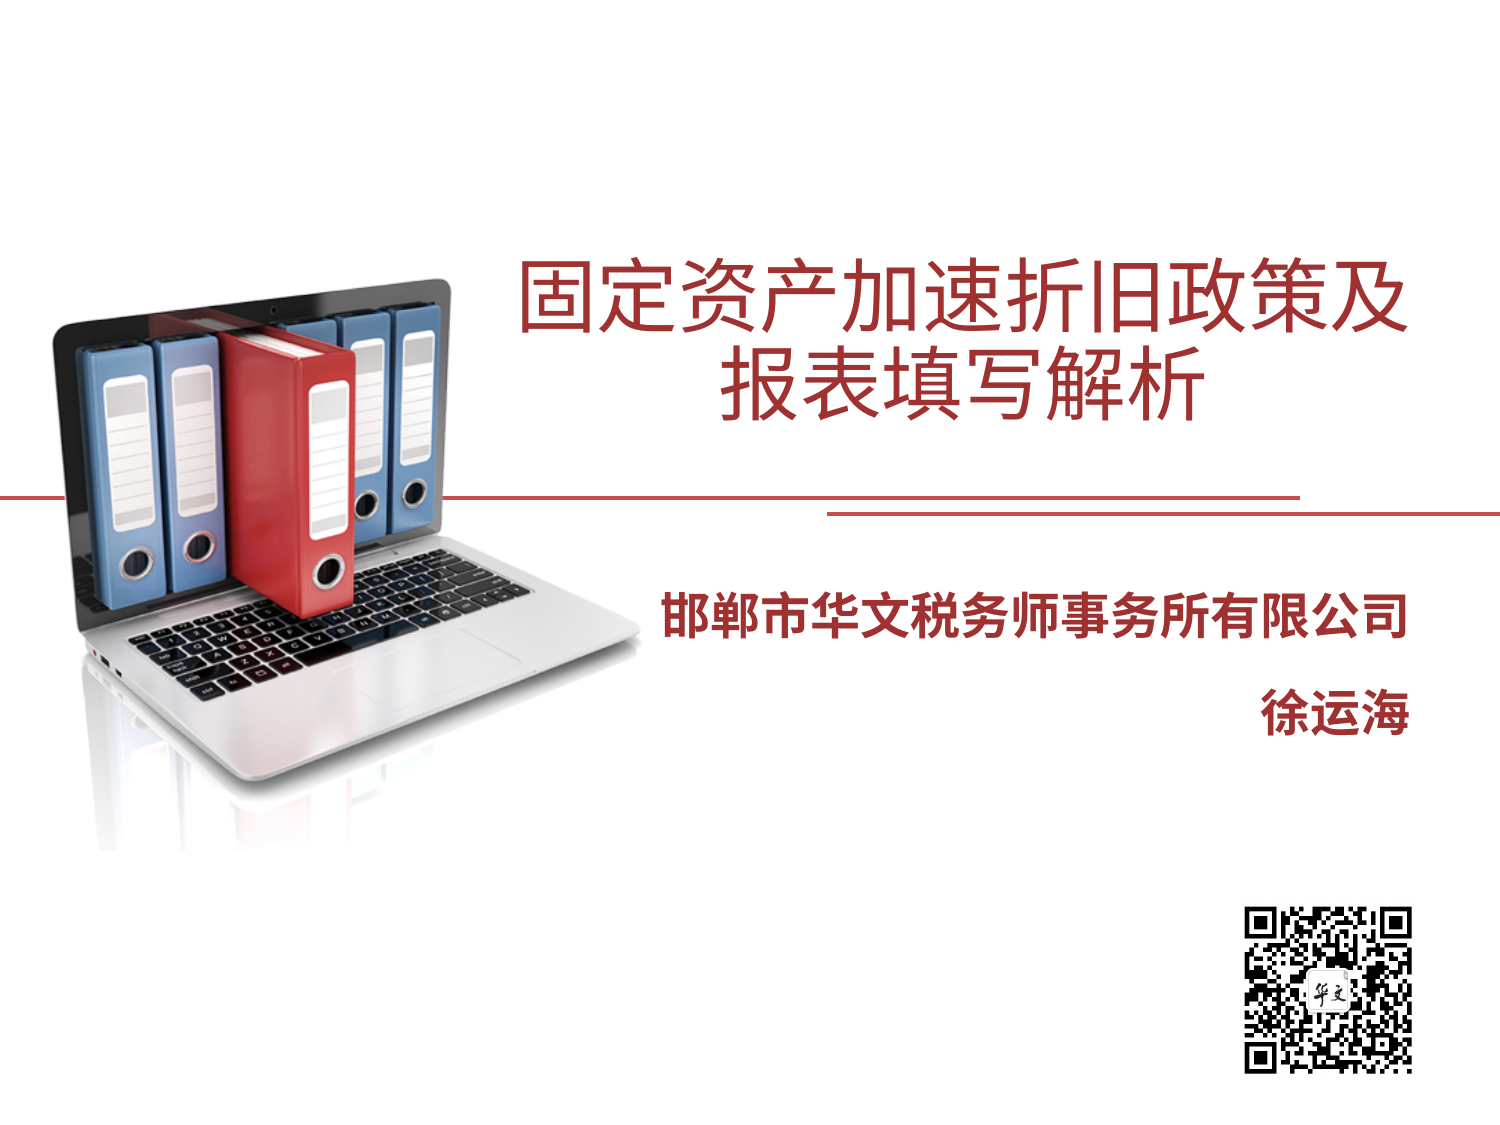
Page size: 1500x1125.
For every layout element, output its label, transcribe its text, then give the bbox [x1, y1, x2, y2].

text_box 邯郸市华文税务师事务所有限公司 徐运海 [503, 538, 1425, 787]
slide_number 1 [1074, 1024, 1425, 1103]
picture [40, 266, 660, 862]
picture [1231, 893, 1425, 1087]
title 固定资产加速折旧政策及报表填写解析 [501, 255, 1425, 433]
